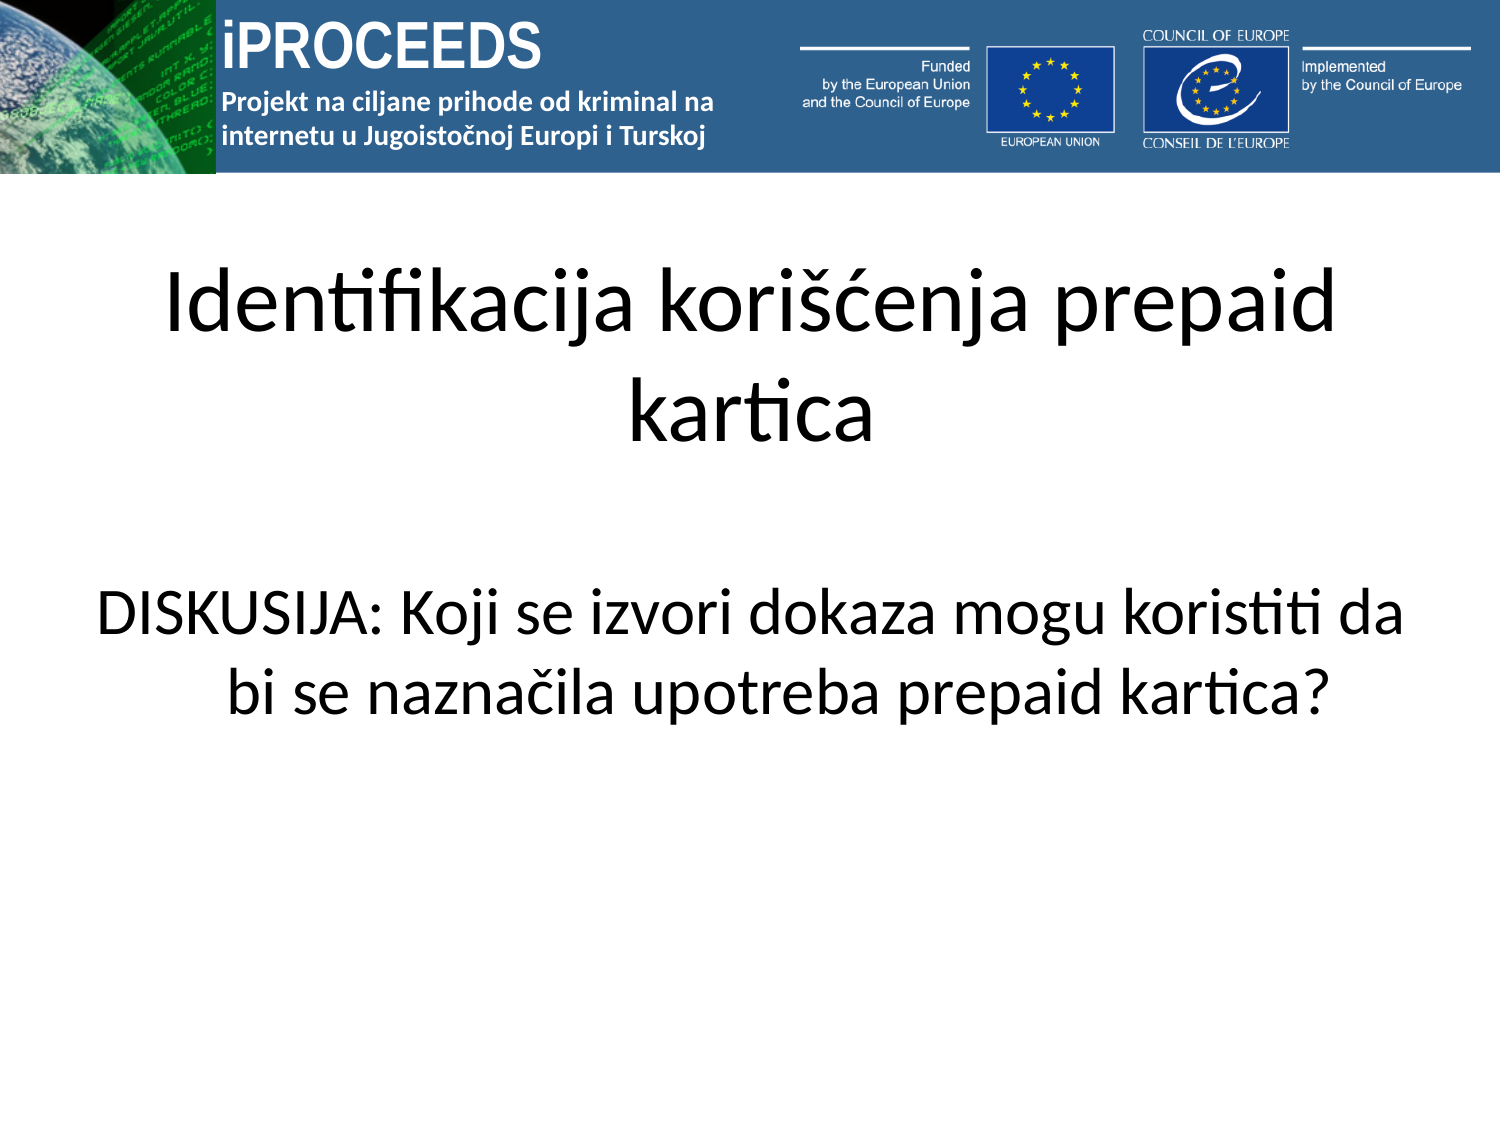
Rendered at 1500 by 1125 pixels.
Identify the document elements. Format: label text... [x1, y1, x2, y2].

picture [0, 0, 216, 174]
picture [800, 30, 1471, 148]
list DISKUSIJA: Koji se izvori dokaza mogu koristiti da bi se naznačila upotreba prepaid kartica? [76, 373, 1428, 1017]
title Identifikacija korišćenja prepaid kartica [76, 243, 1428, 373]
